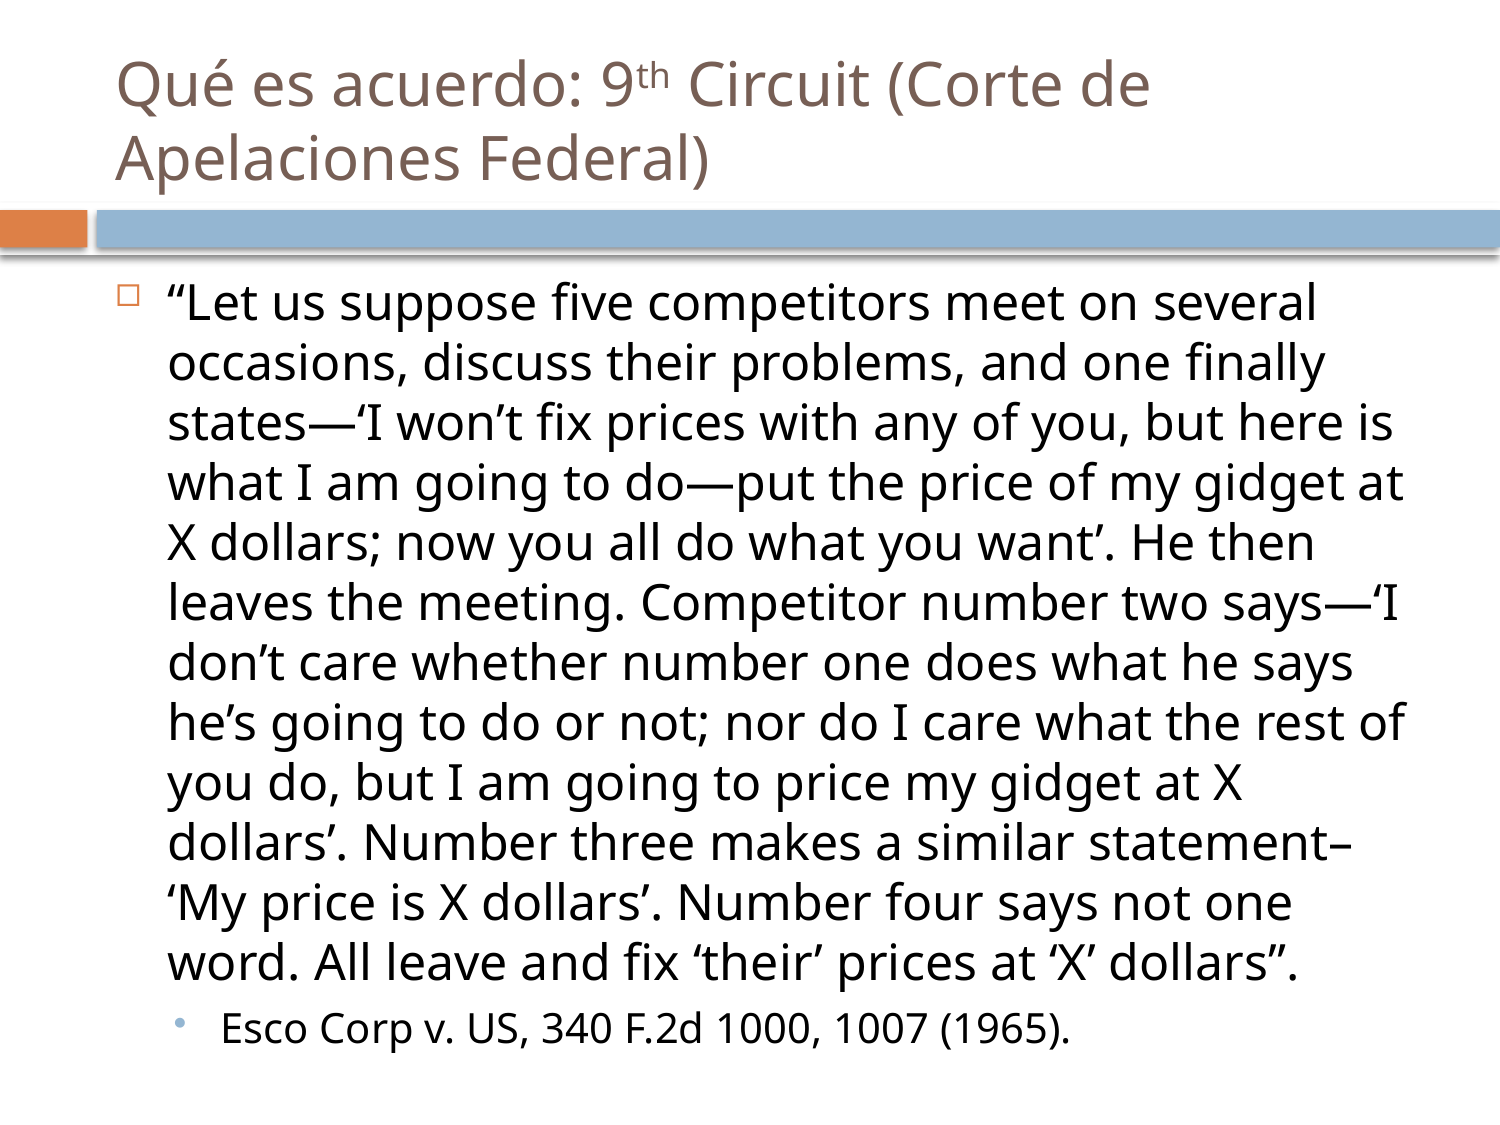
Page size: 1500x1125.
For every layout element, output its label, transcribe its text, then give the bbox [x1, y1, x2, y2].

title Qué es acuerdo: 9th Circuit (Corte de Apelaciones Federal) [100, 37, 1438, 200]
list “Let us suppose five competitors meet on several occasions, discuss their problems, and one finally states—‘I won’t fix prices with any of you, but here is what I am going to do—put the price of my gidget at X dollars; now you all do what you want’. He then leaves the meeting. Competitor number two says—‘I don’t care whether number one does what he says he’s going to do or not; nor do I care what the rest of you do, but I am going to price my gidget at X dollars’. Number three makes a similar statement– ‘My price is X dollars’. Number four says not one word. All leave and fix ‘their’ prices at ‘X’ dollars”. Esco Corp v. US, 340 F.2d 1000, 1007 (1965). [100, 262, 1438, 1000]
